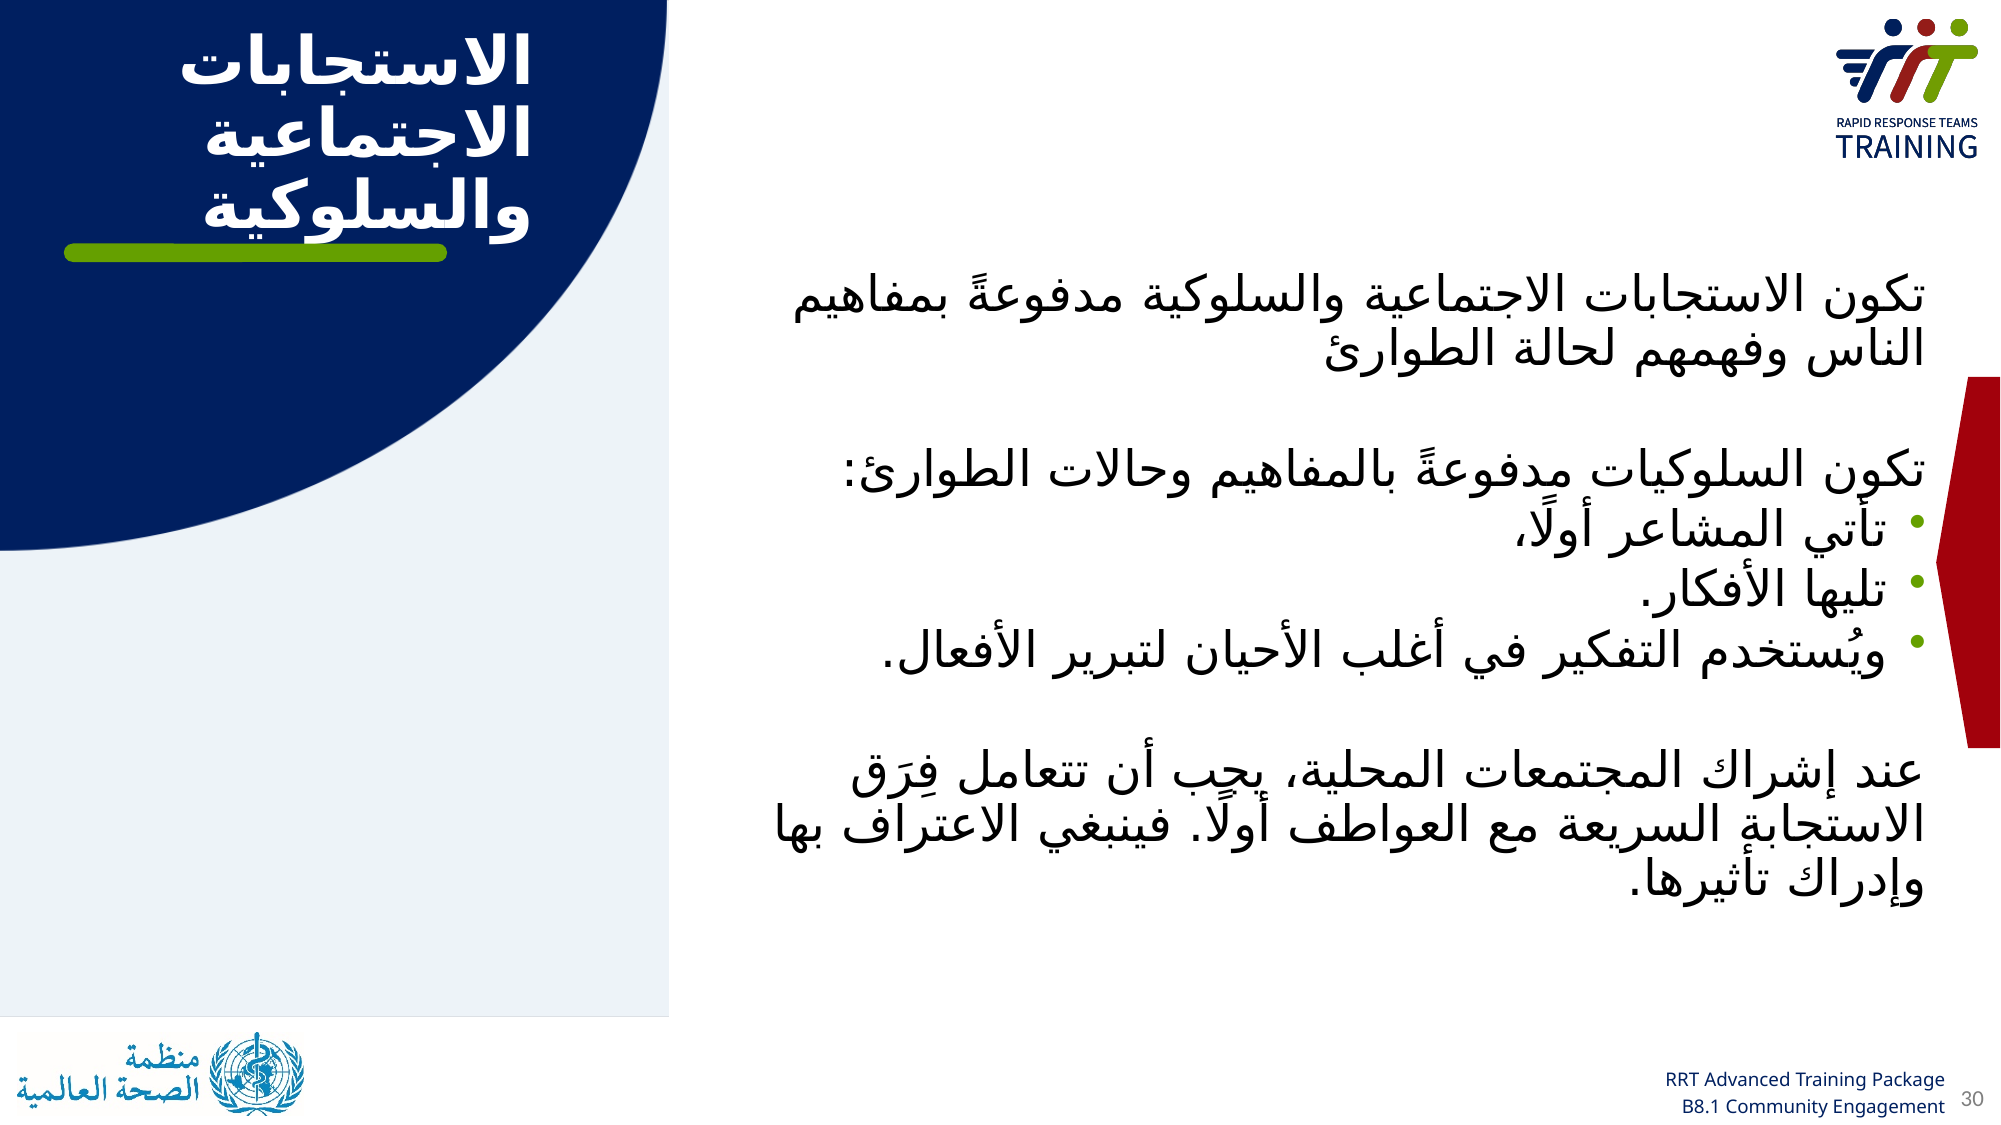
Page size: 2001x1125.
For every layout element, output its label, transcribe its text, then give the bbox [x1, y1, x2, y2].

picture [0, 0, 669, 1018]
text_box [63, 243, 448, 263]
picture [1835, 19, 1978, 167]
text_box الاستجابات الاجتماعية والسلوكية [0, 105, 535, 244]
list تكون الاستجابات الاجتماعية والسلوكية مدفوعةً بمفاهيم الناس وفهمهم لحالة الطوارئ تكون السلوكيات مدفوعةً بالمفاهيم وحالات الطوارئ: تأتي المشاعر أولًا، تليها الأفكار. ويُستخدم التفكير في أغلب الأحيان لتبرير الأفعال. عند إشراك المجتمعات المحلية، يجب أن تتعامل فِرَق الاستجابة السريعة مع العواطف أولًا. فينبغي الاعتراف بها وإدراك تأثيرها. [698, 260, 1935, 865]
picture [17, 1032, 304, 1116]
